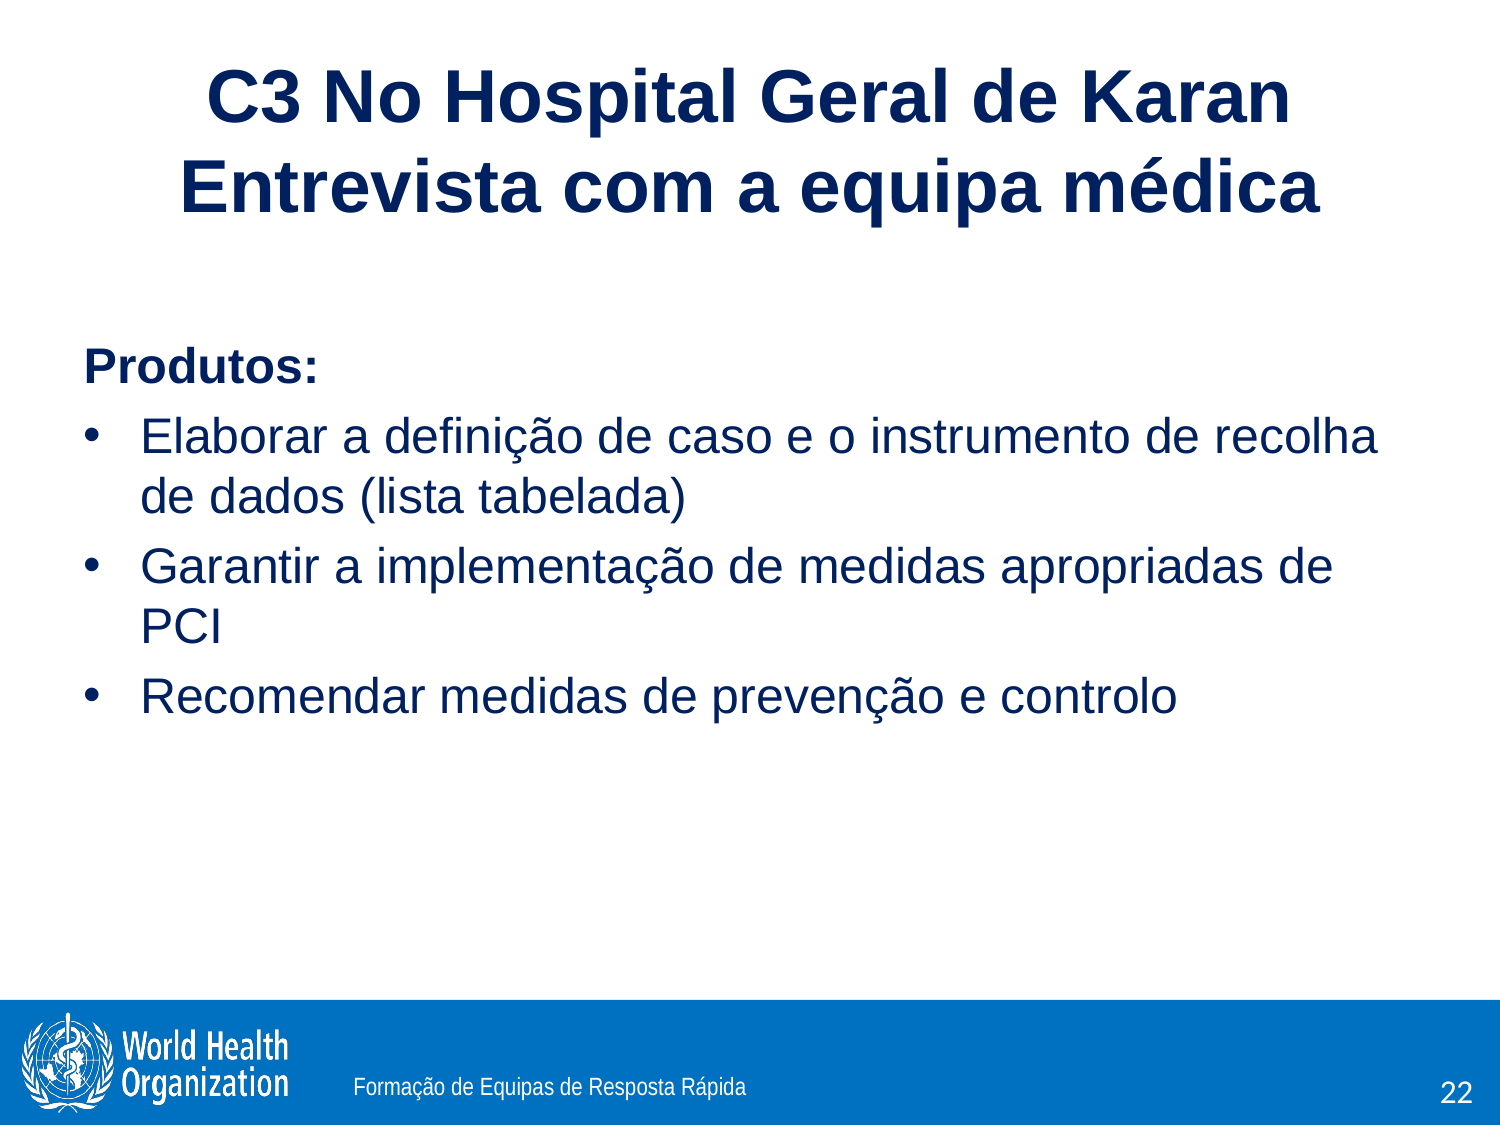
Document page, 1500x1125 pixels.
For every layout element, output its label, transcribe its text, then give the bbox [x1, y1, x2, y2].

picture [21, 1012, 288, 1113]
title C3 No Hospital Geral de Karan Entrevista com a equipa médica [75, 44, 1425, 232]
list Produtos: Elaborar a definição de caso e o instrumento de recolha de dados (lista tabelada) Garantir a implementação de medidas apropriadas de PCI Recomendar medidas de prevenção e controlo [68, 326, 1429, 846]
